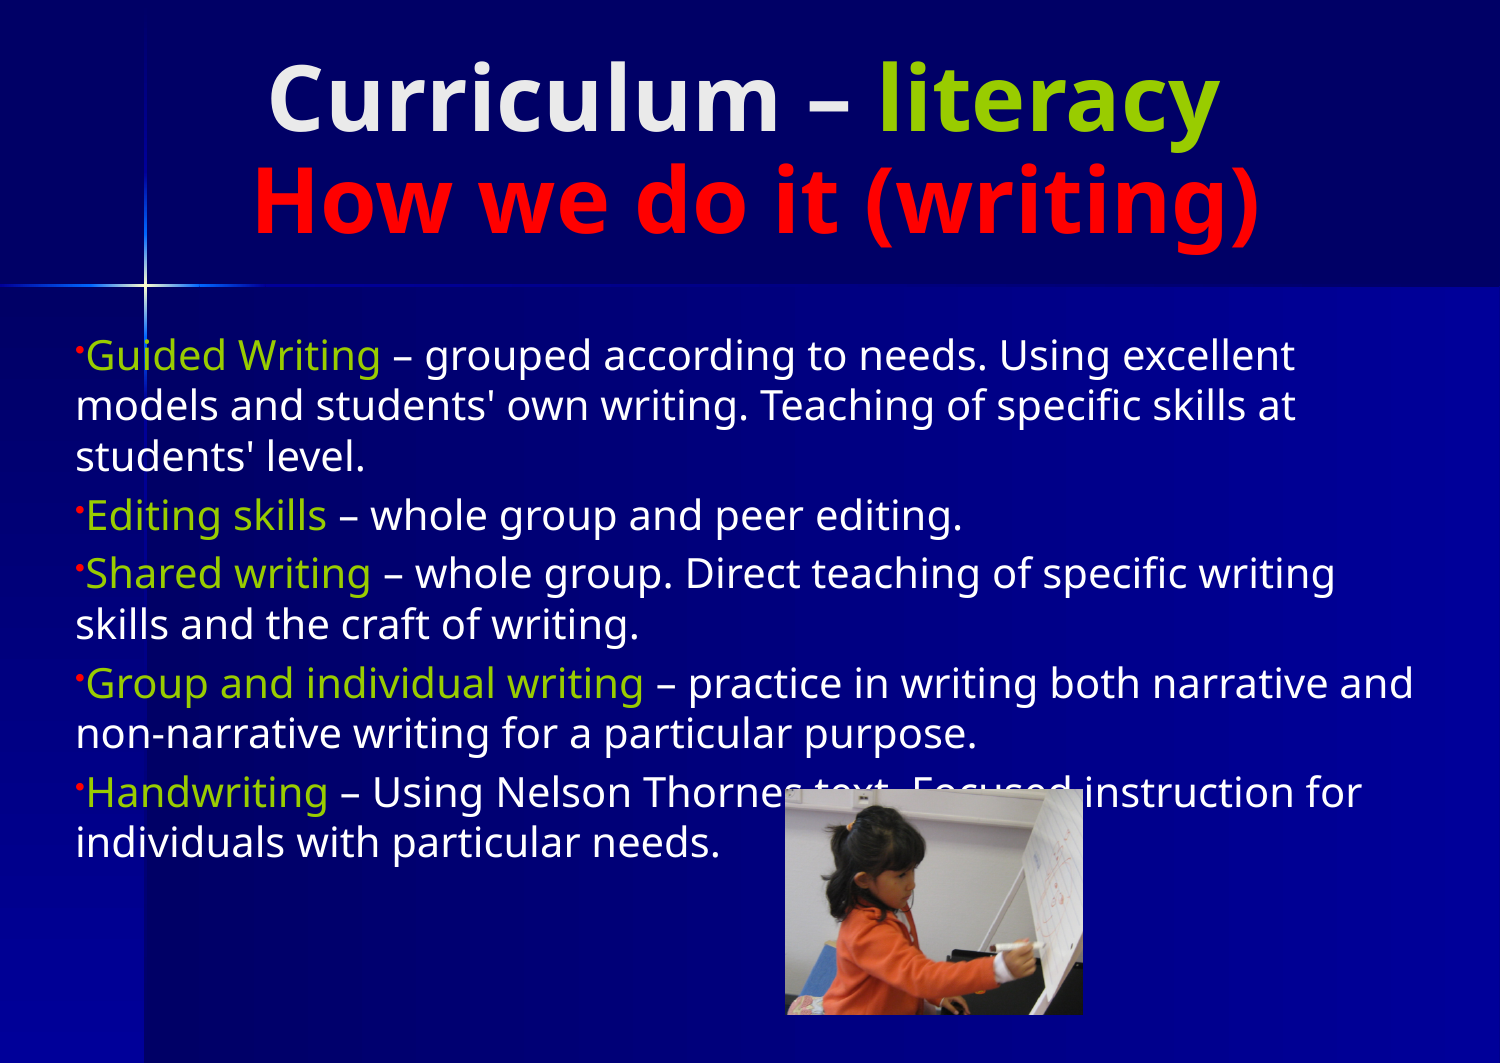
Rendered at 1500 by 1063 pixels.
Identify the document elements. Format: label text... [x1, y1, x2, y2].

title Curriculum – literacy How we do it (writing) [117, 53, 1394, 250]
subtitle Guided Writing – grouped according to needs. Using excellent models and students' own writing. Teaching of specific skills at students' level. Editing skills – whole group and peer editing. Shared writing – whole group. Direct teaching of specific writing skills and the craft of writing. Group and individual writing – practice in writing both narrative and non-narrative writing for a particular purpose. Handwriting – Using Nelson Thornes text. Focused instruction for individuals with particular needs. [74, 250, 1426, 944]
picture [784, 789, 1084, 1016]
